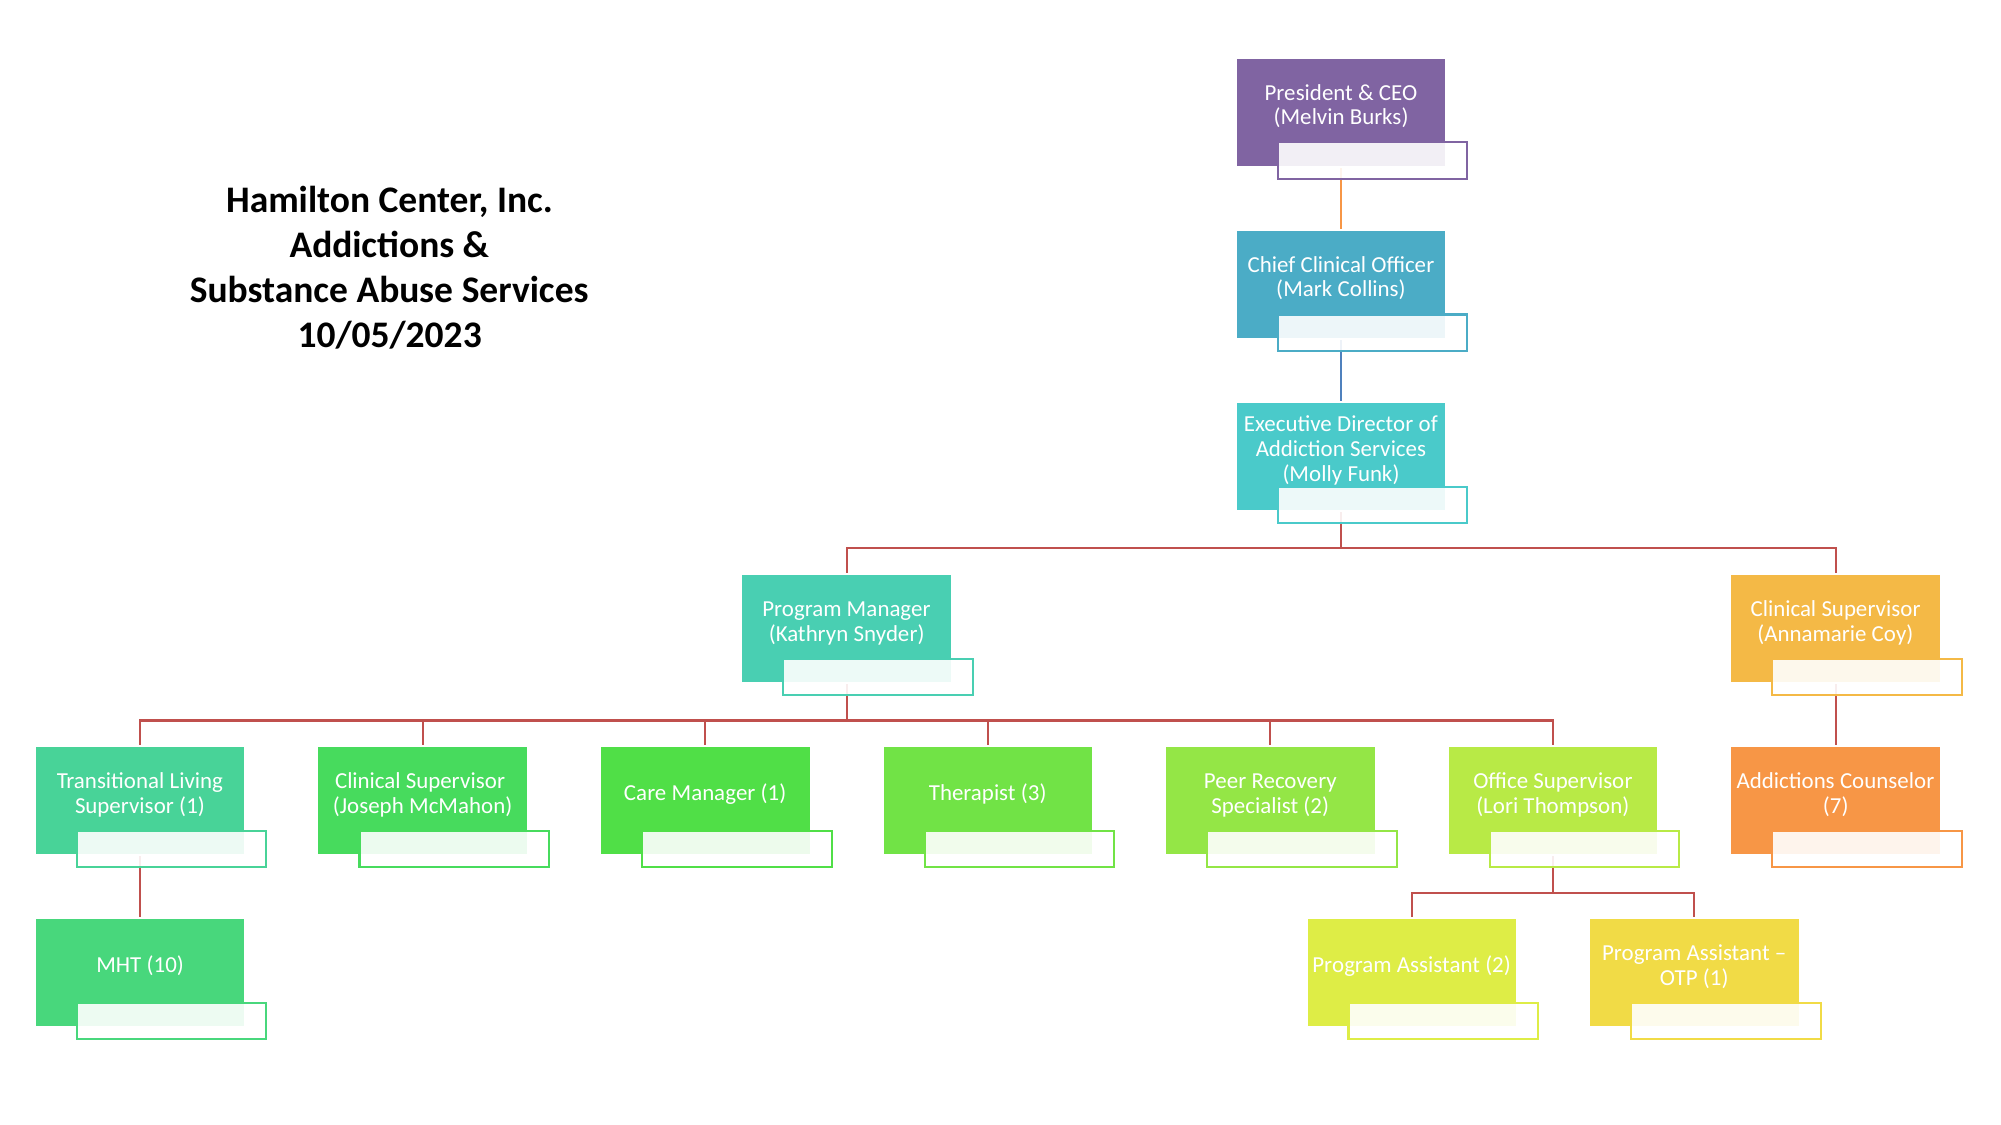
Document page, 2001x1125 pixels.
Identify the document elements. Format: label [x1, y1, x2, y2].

text_box [15, 0, 1982, 1097]
